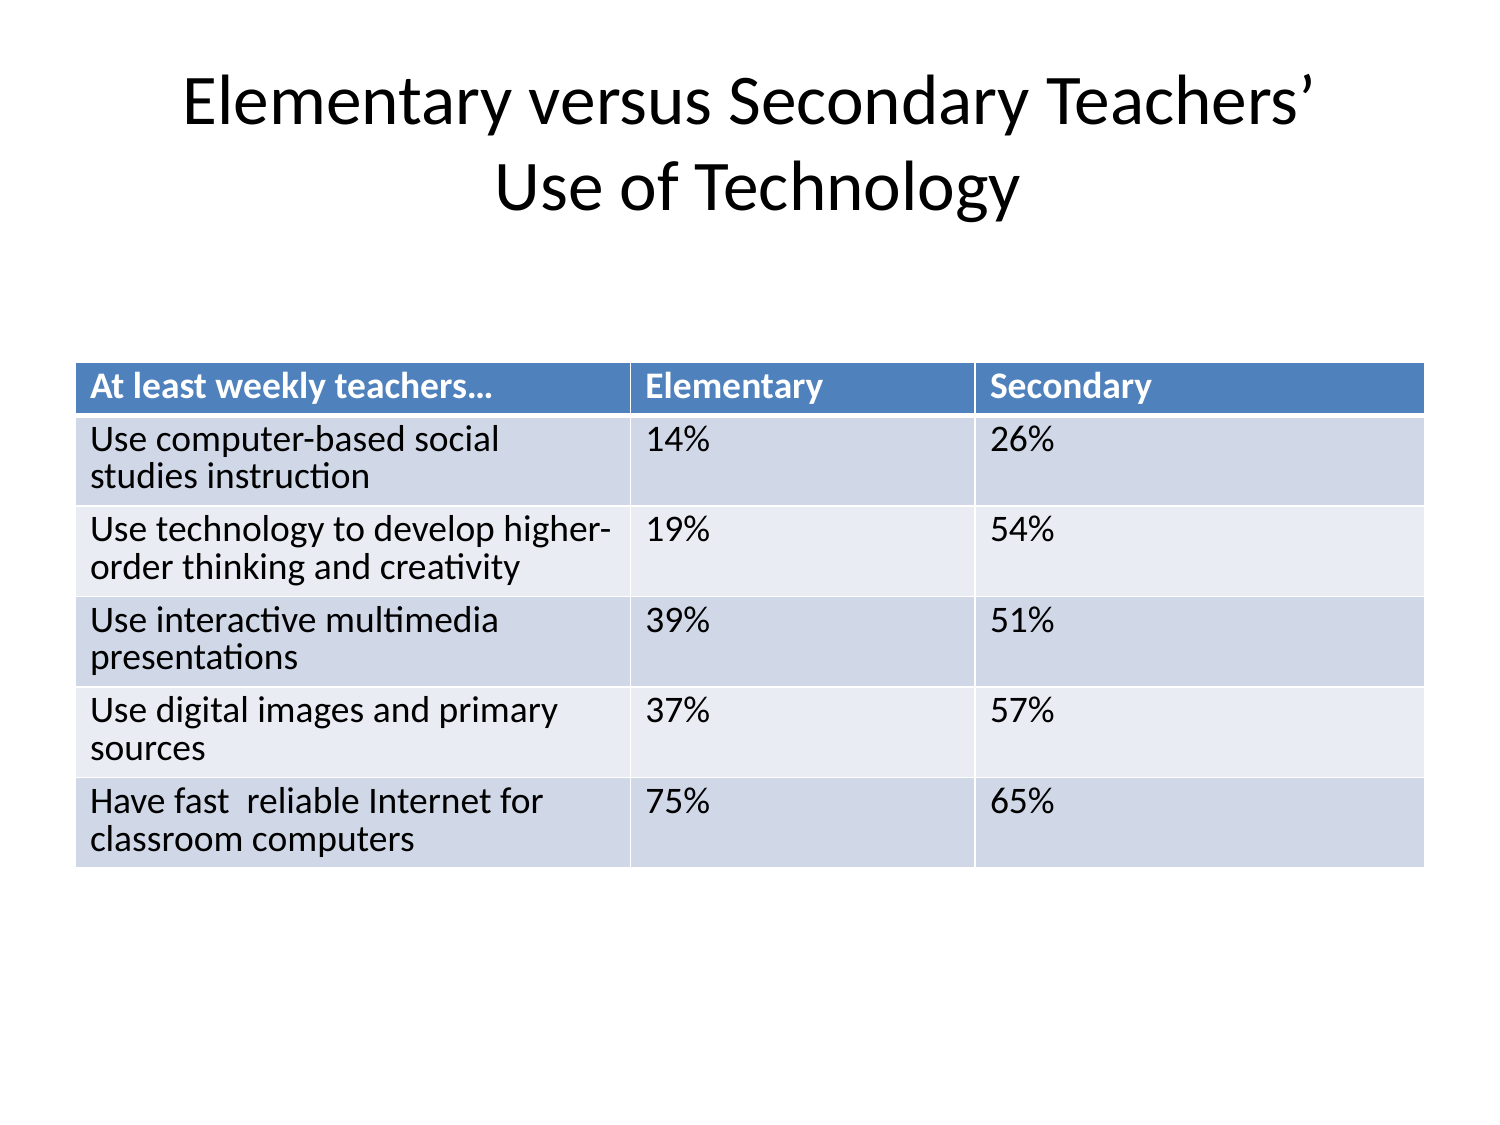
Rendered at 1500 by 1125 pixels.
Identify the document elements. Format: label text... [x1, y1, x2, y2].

table_cell 19% [631, 507, 974, 596]
table_header Secondary [976, 363, 1424, 413]
table_cell Use interactive multimedia presentations [76, 597, 630, 686]
table_cell 57% [976, 688, 1424, 777]
table_cell 14% [631, 418, 974, 505]
table_cell Use digital images and primary sources [76, 688, 630, 777]
table_header At least weekly teachers… [76, 363, 630, 413]
table_cell 51% [976, 597, 1424, 686]
table_cell 75% [631, 778, 974, 867]
table_cell 54% [976, 507, 1424, 596]
table_cell 65% [976, 778, 1424, 867]
table_cell Have fast reliable Internet for classroom computers [76, 778, 630, 867]
table_cell Use technology to develop higher-order thinking and creativity [76, 507, 630, 596]
table_cell 26% [976, 418, 1424, 505]
title Elementary versus Secondary Teachers’ Use of Technology [75, 45, 1425, 233]
table_cell 37% [631, 688, 974, 777]
table_header Elementary [631, 363, 974, 413]
table_cell 39% [631, 597, 974, 686]
table_cell Use computer-based social studies instruction [76, 418, 630, 505]
